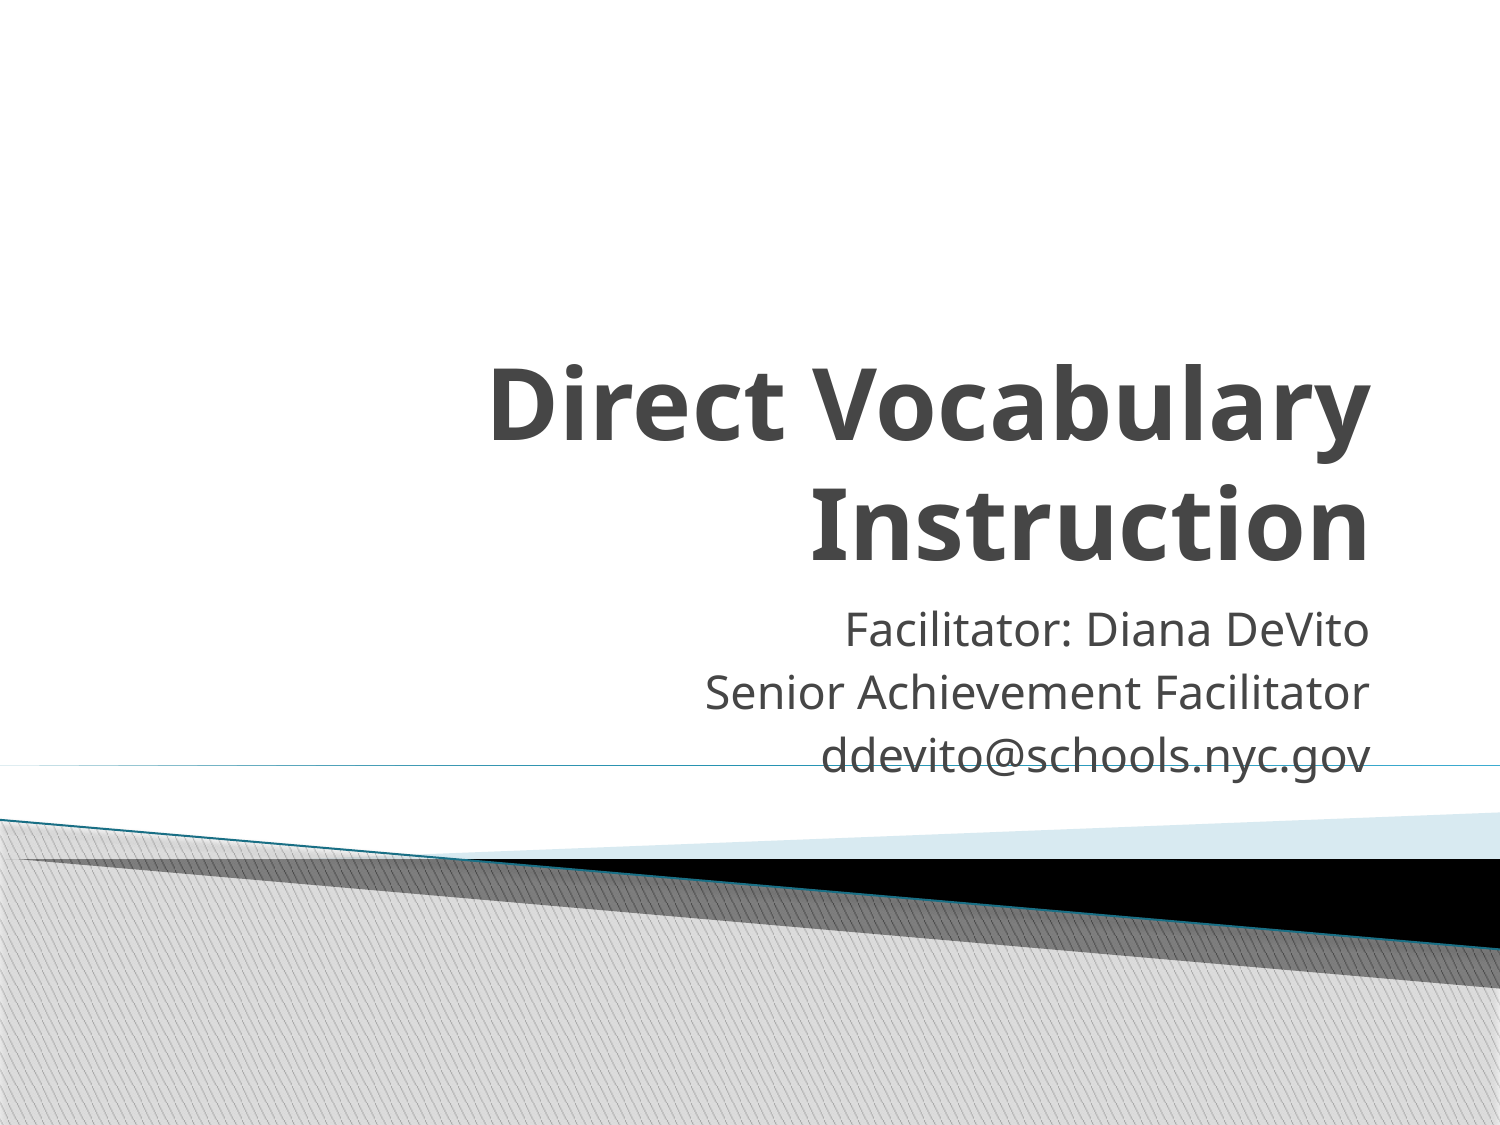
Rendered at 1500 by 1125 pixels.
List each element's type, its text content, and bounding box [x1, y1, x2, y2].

picture [5, 859, 1500, 989]
subtitle Facilitator: Diana DeVito Senior Achievement Facilitator ddevito@schools.nyc.gov [112, 592, 1388, 790]
title Direct Vocabulary Instruction [112, 287, 1388, 588]
